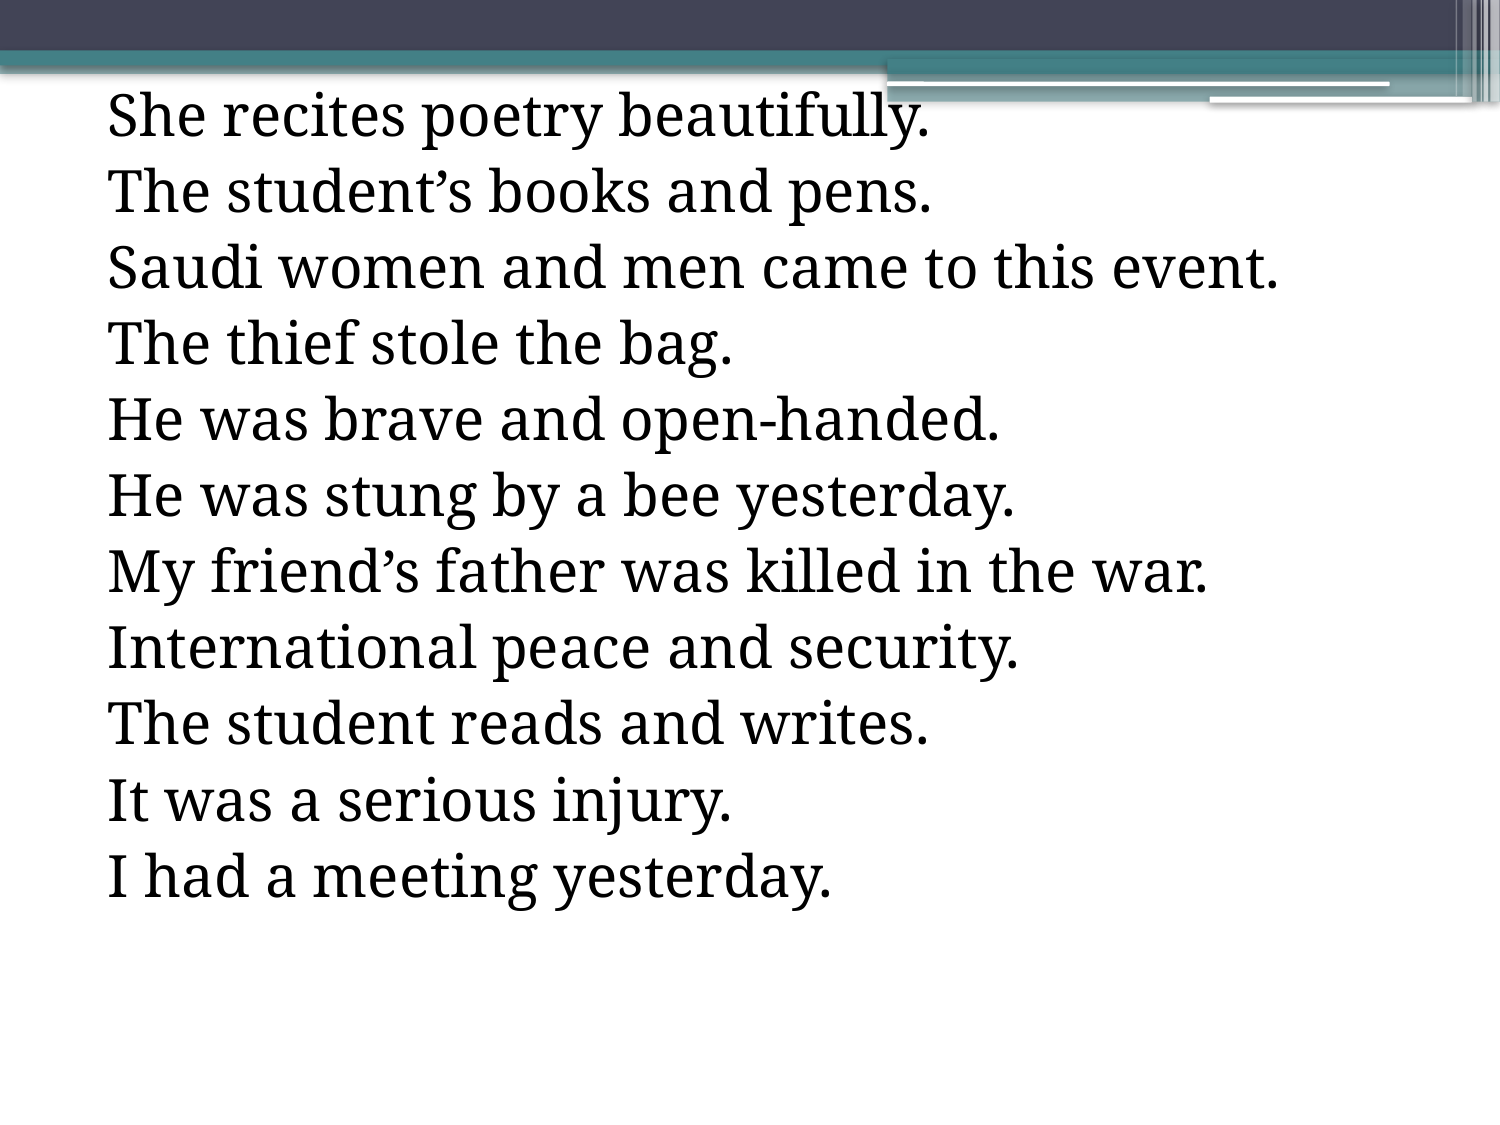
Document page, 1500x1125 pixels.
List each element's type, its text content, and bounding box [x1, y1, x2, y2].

list She recites poetry beautifully. The student’s books and pens. Saudi women and men came to this event. The thief stole the bag. He was brave and open-handed. He was stung by a bee yesterday. My friend’s father was killed in the war. International peace and security. The student reads and writes. It was a serious injury. I had a meeting yesterday. [75, 70, 1425, 1005]
